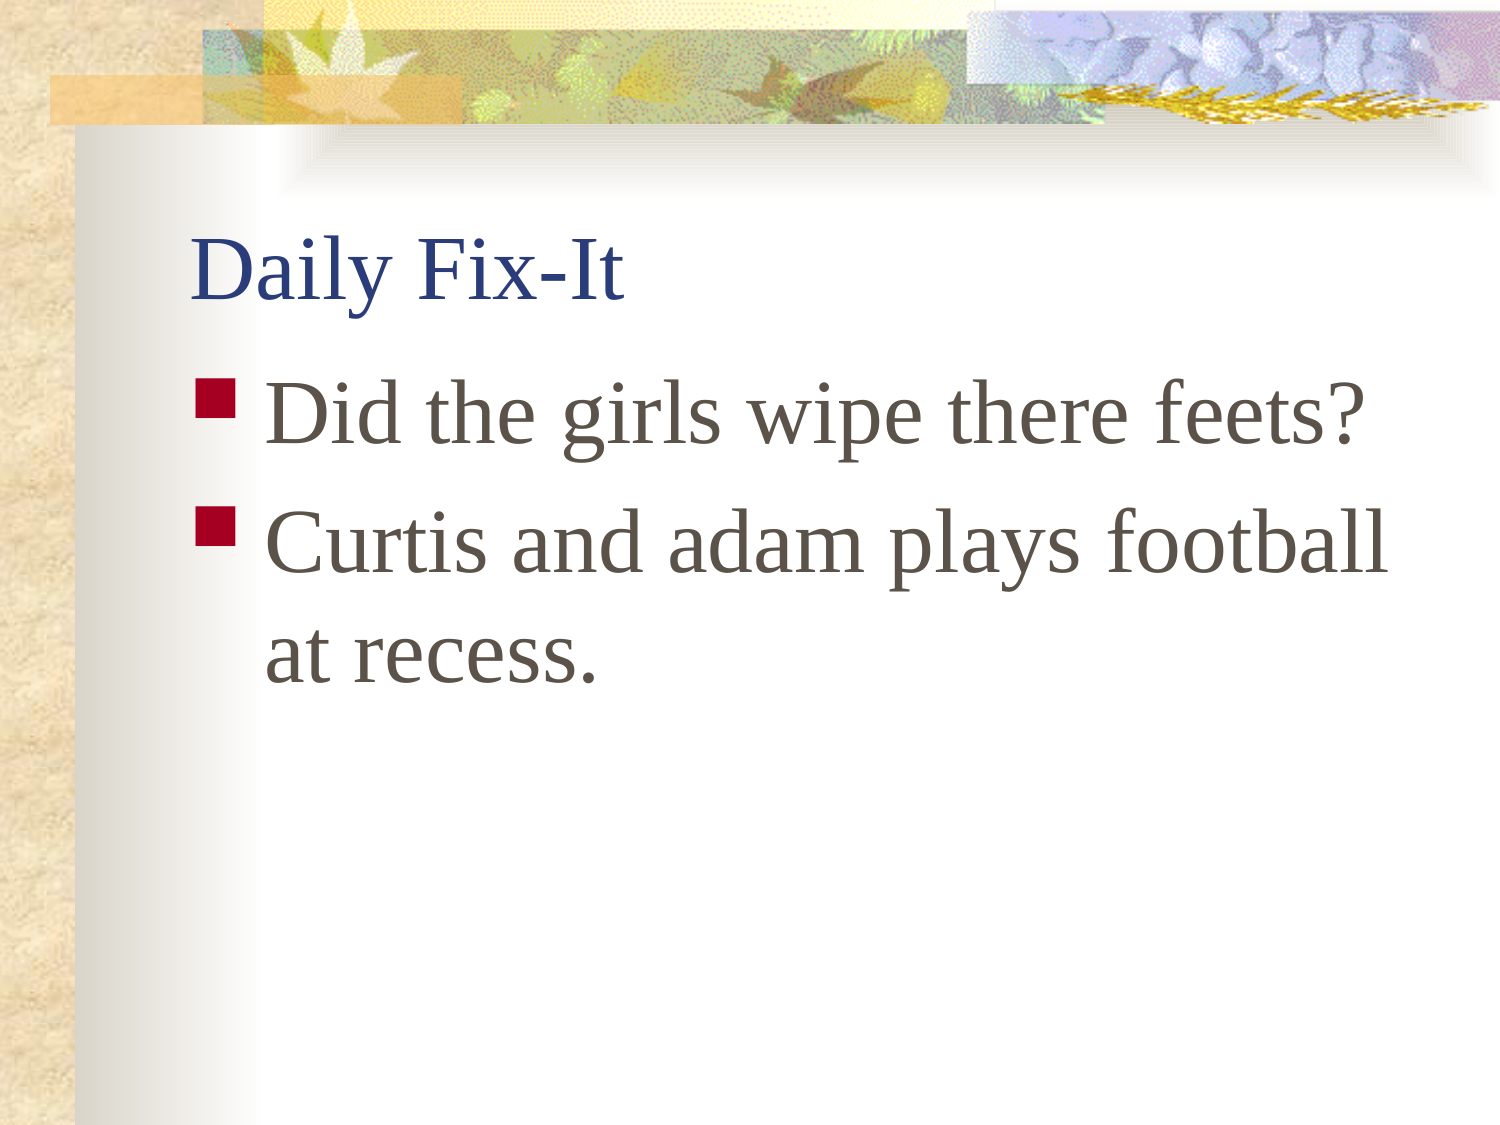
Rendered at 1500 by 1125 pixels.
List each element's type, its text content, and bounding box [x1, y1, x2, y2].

picture [0, 0, 1500, 1125]
title Daily Fix-It [174, 137, 1451, 326]
list Did the girls wipe there feets? Curtis and adam plays football at recess. [174, 344, 1451, 1020]
